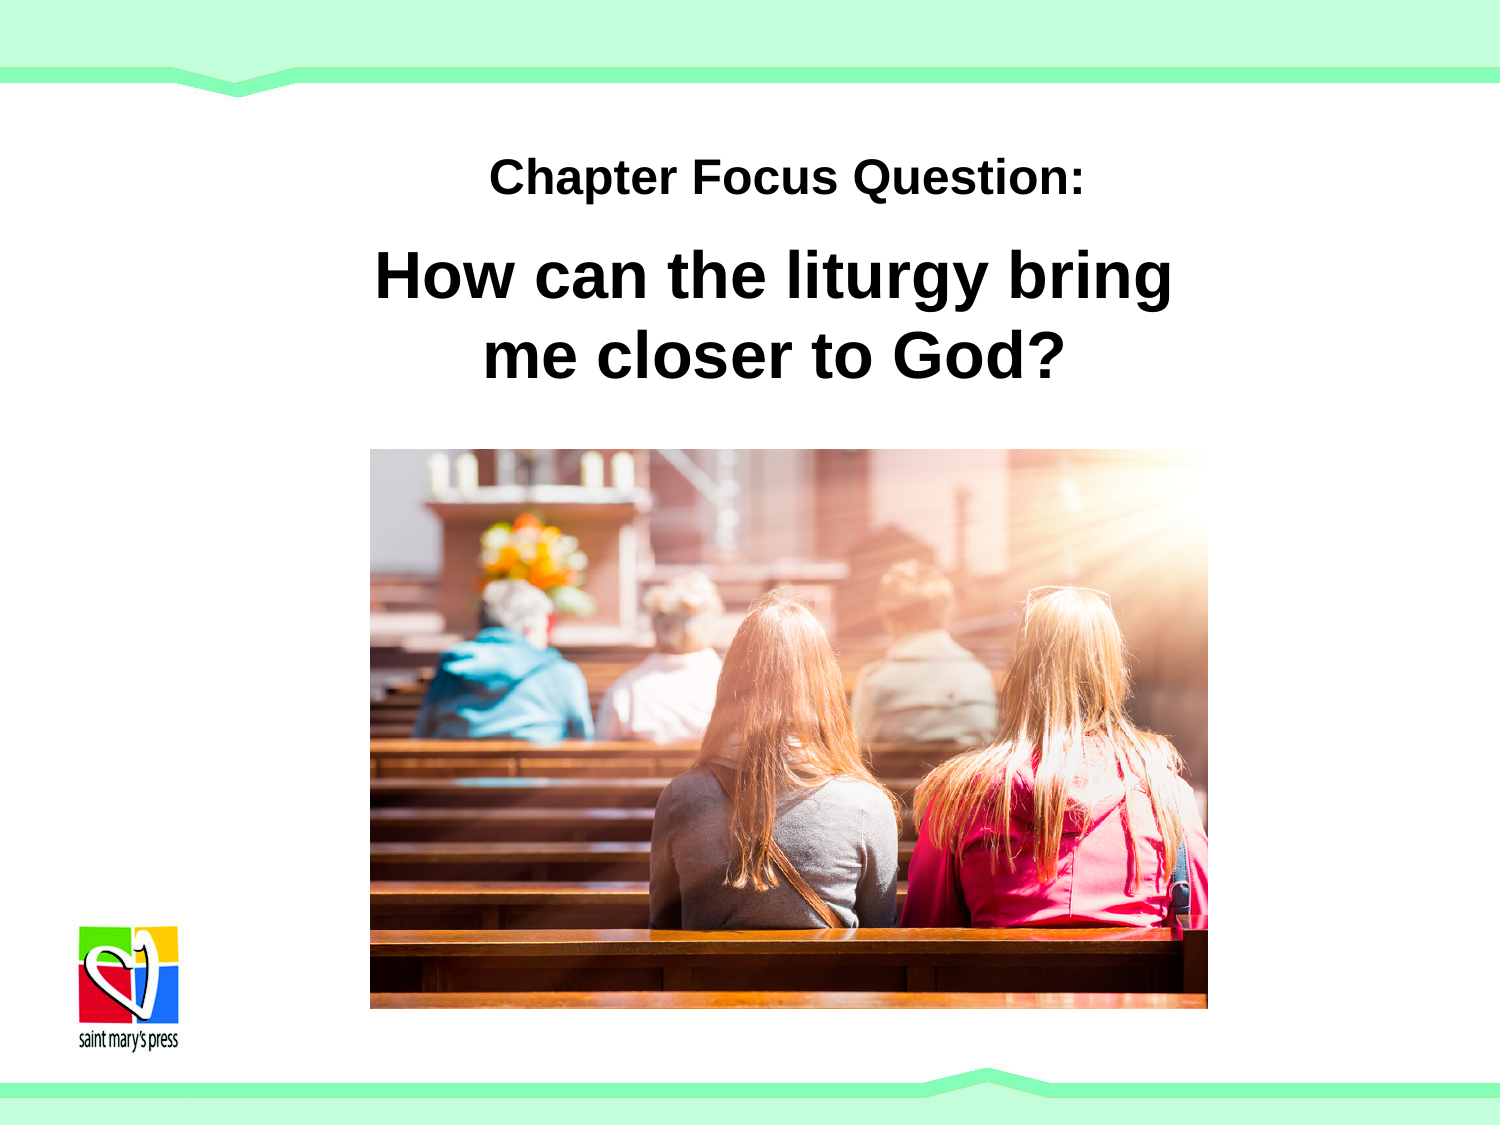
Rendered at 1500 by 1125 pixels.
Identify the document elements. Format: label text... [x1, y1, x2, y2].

picture [0, 0, 1500, 1125]
title How can the liturgy bring me closer to God? [337, 250, 1213, 413]
text_box Chapter Focus Question: [149, 137, 1425, 250]
